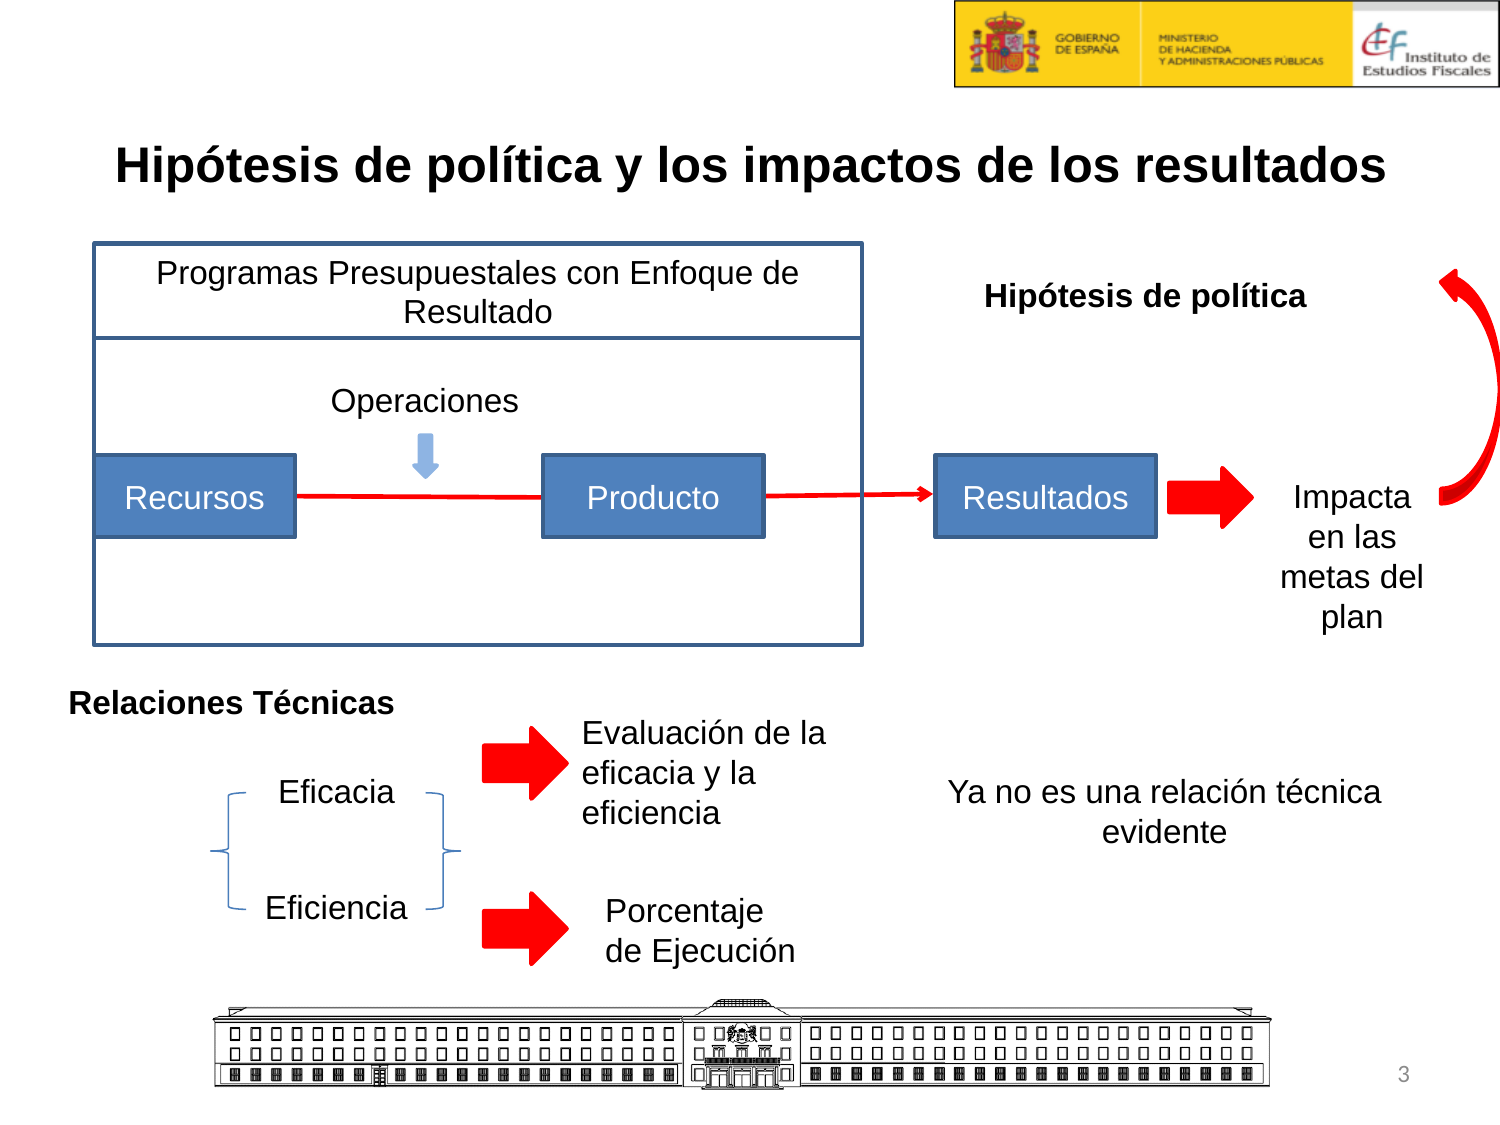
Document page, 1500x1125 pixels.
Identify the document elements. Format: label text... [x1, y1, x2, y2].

picture [212, 999, 1272, 1090]
text_box Hipótesis de política y los impactos de los resultados [100, 125, 1424, 201]
picture [954, 0, 1500, 89]
slide_number 3 [1074, 1042, 1425, 1103]
text_box [1446, 268, 1500, 506]
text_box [53, 243, 1442, 978]
